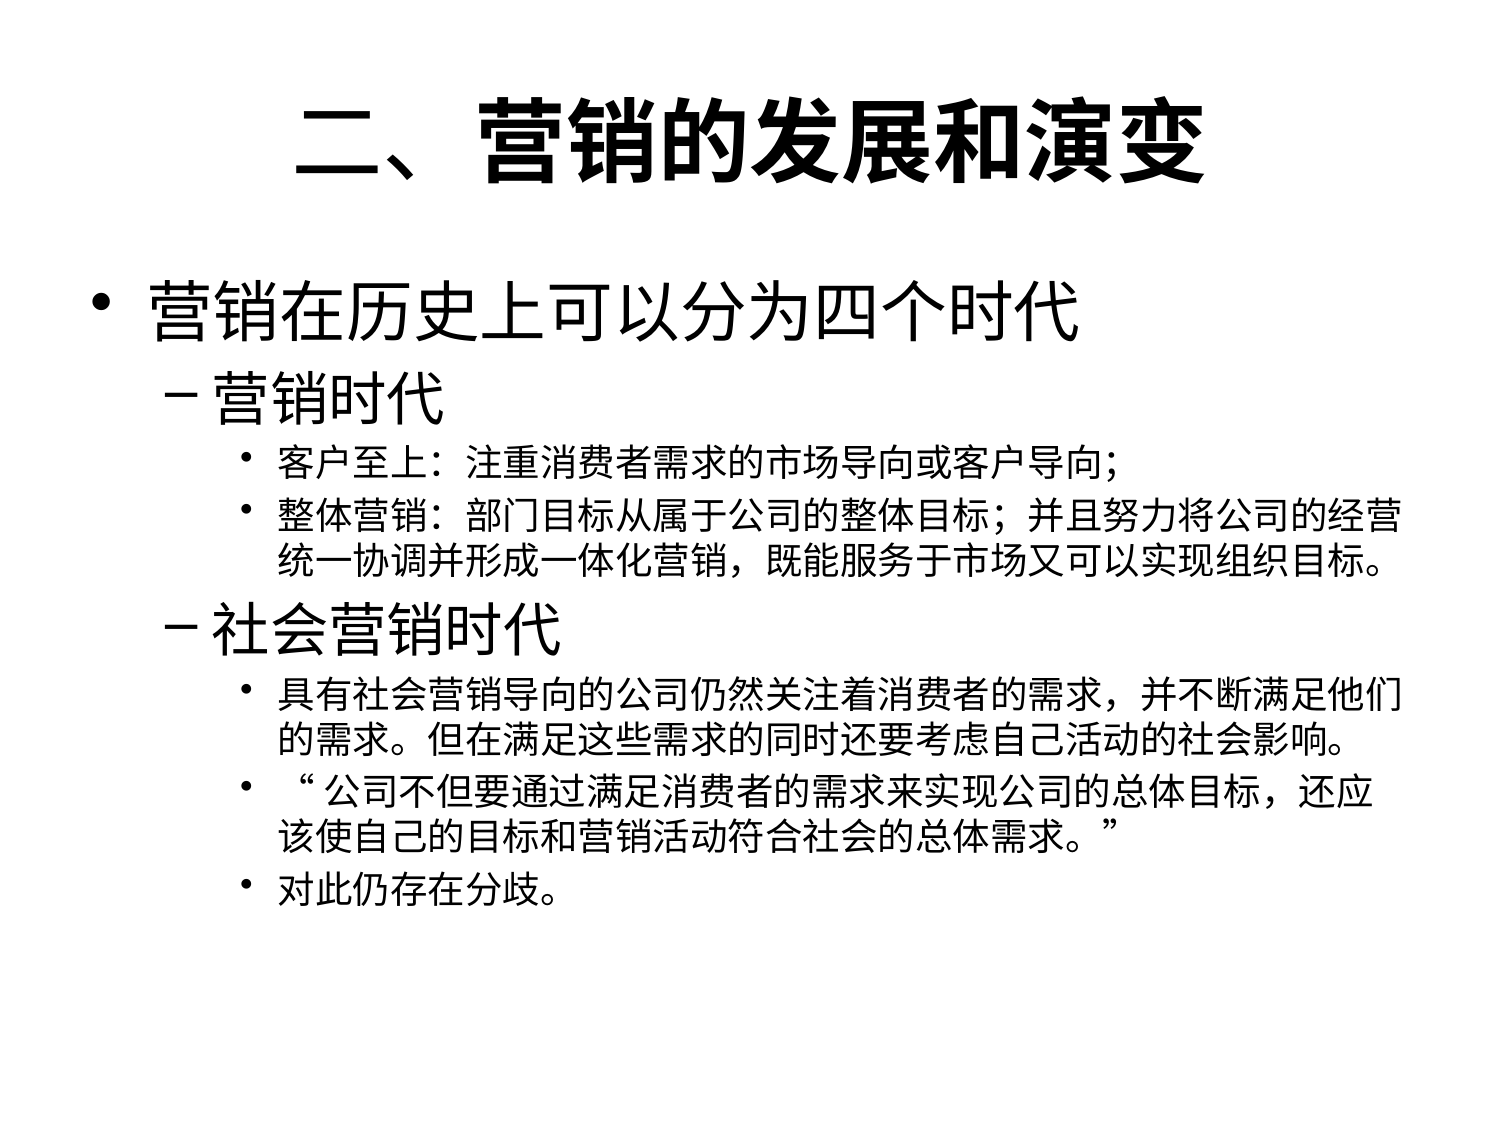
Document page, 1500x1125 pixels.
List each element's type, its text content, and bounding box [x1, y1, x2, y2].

list 营销在历史上可以分为四个时代 营销时代 客户至上：注重消费者需求的市场导向或客户导向； 整体营销：部门目标从属于公司的整体目标；并且努力将公司的经营统一协调并形成一体化营销，既能服务于市场又可以实现组织目标。 社会营销时代 具有社会营销导向的公司仍然关注着消费者的需求，并不断满足他们的需求。但在满足这些需求的同时还要考虑自己活动的社会影响。 “公司不但要通过满足消费者的需求来实现公司的总体目标，还应该使自己的目标和营销活动符合社会的总体需求。” 对此仍存在分歧。 [75, 262, 1425, 1005]
title 二、营销的发展和演变 [75, 45, 1425, 233]
